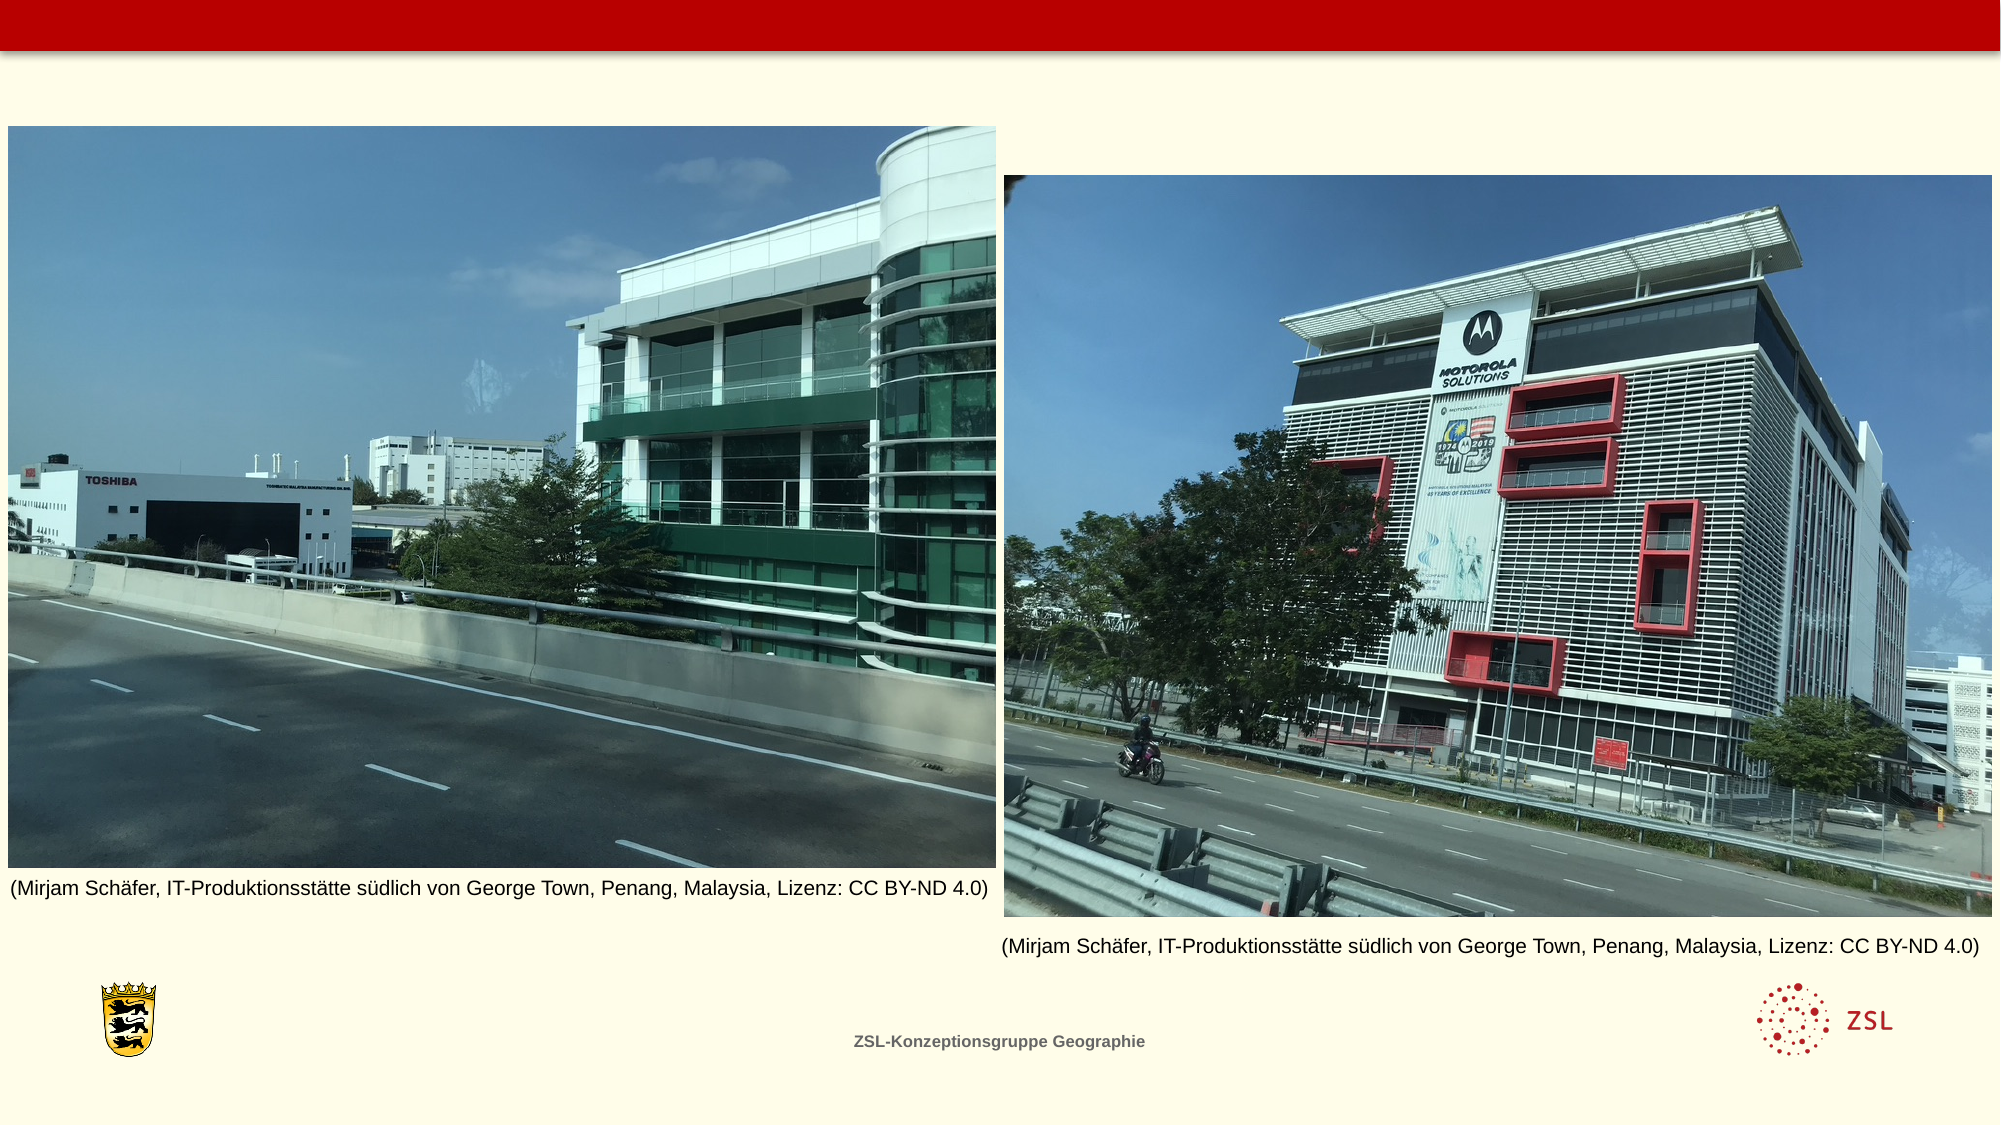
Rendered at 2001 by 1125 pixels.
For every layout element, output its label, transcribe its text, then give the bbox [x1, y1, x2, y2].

text_box (Mirjam Schäfer, IT-Produktionsstätte südlich von George Town, Penang, Malaysia, Lizenz: CC BY-ND 4.0) [986, 924, 2000, 965]
picture [1003, 175, 1992, 917]
picture [99, 979, 158, 1059]
footer ZSL-Konzeptionsgruppe Geographie [704, 1023, 1296, 1083]
picture [7, 126, 996, 868]
text_box (Mirjam Schäfer, IT-Produktionsstätte südlich von George Town, Penang, Malaysia, Lizenz: CC BY-ND 4.0) [0, 867, 997, 907]
